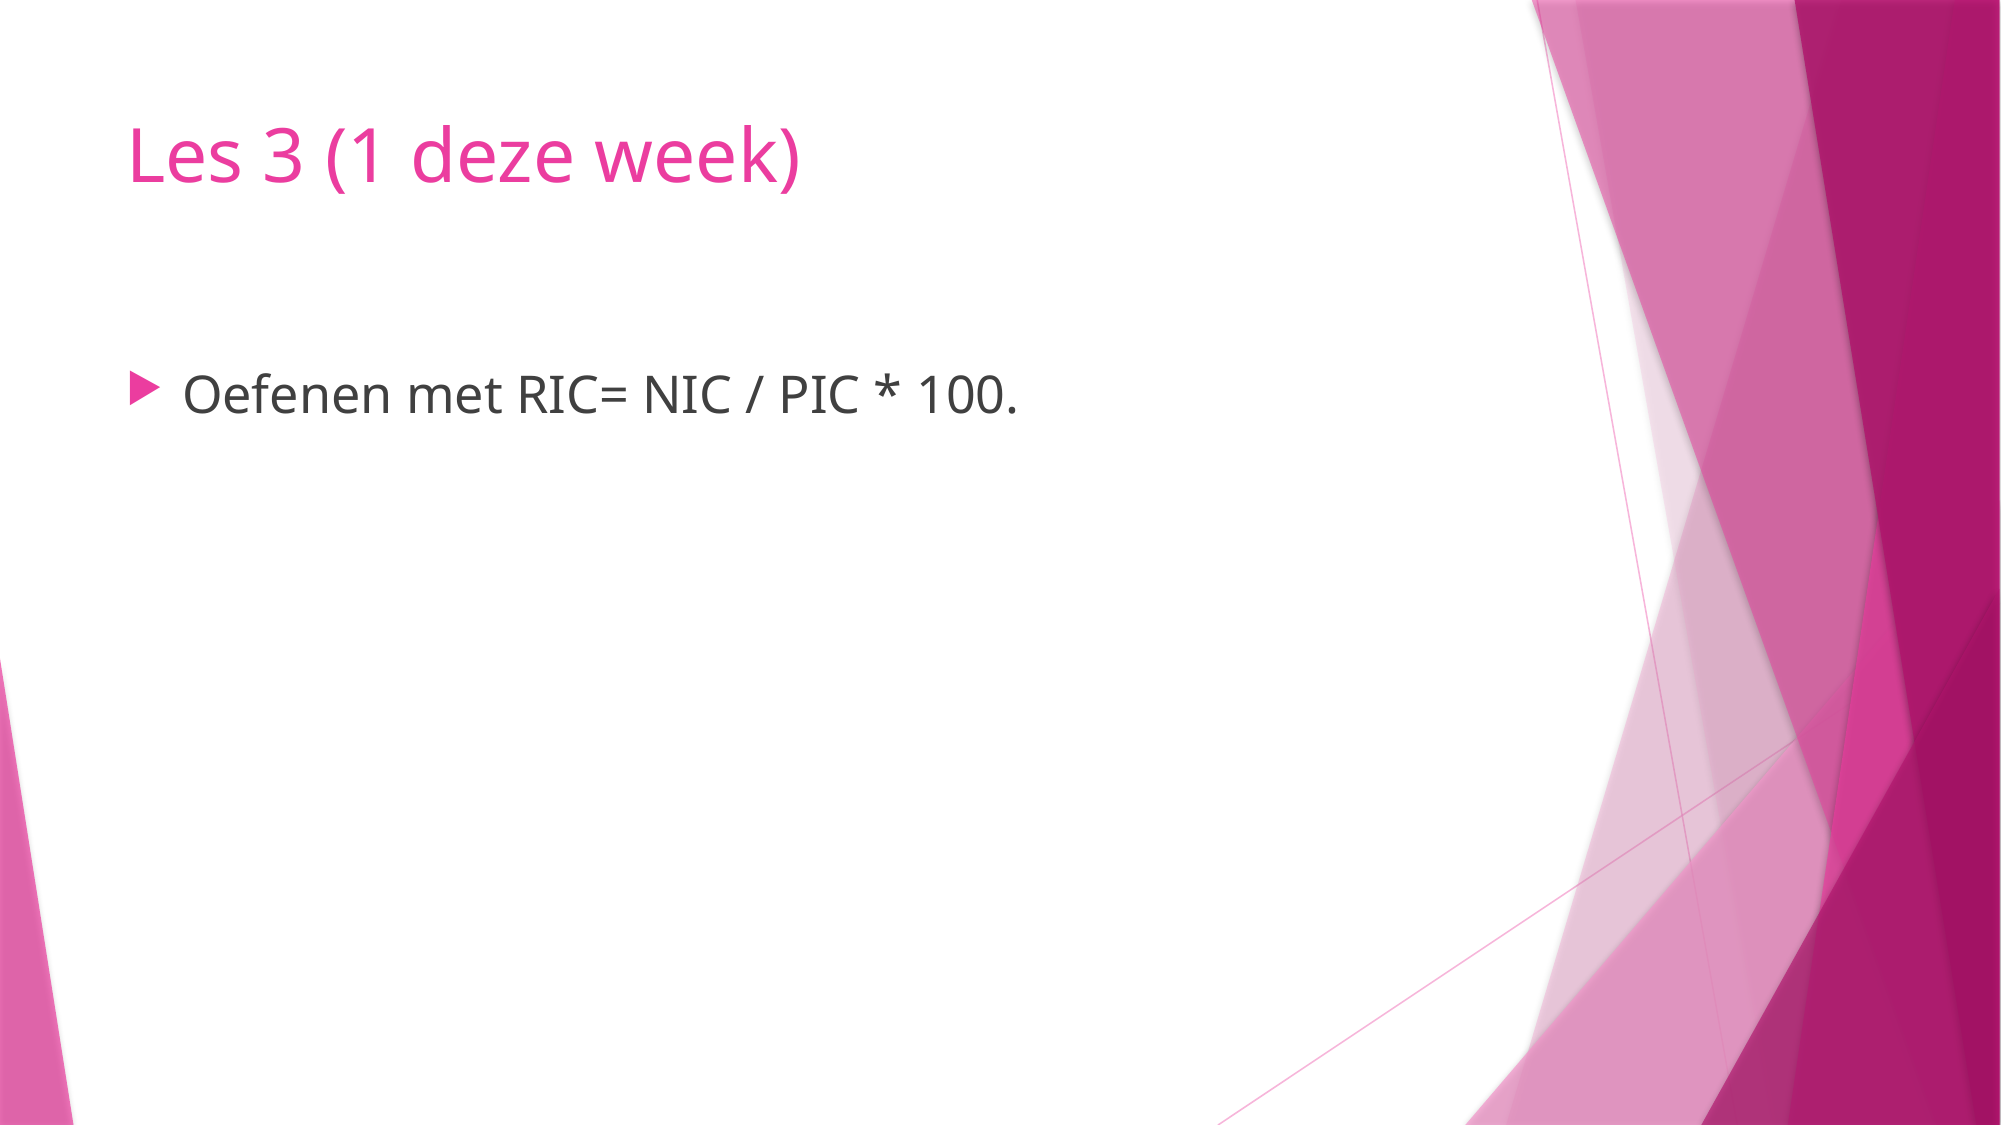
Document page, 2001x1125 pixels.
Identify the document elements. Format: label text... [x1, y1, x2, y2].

title Les 3 (1 deze week) [111, 99, 1522, 317]
list Oefenen met RIC= NIC / PIC * 100. [111, 354, 1522, 992]
